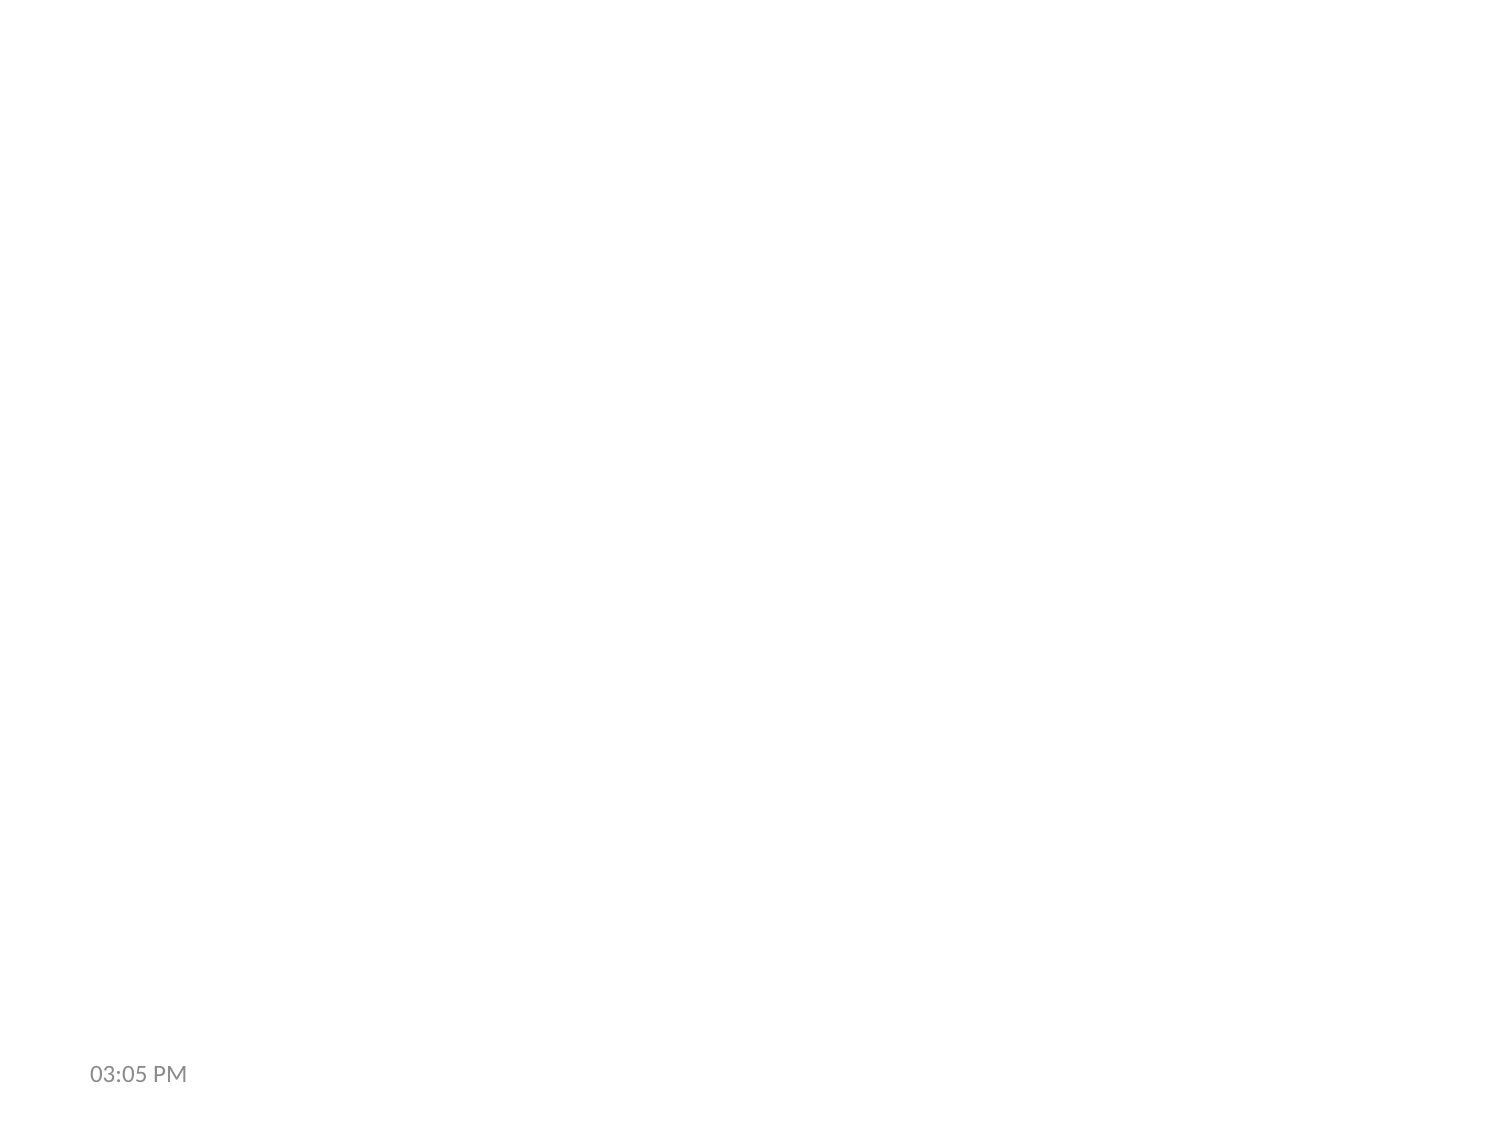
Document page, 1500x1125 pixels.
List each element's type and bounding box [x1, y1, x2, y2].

slide_number [75, 1042, 425, 1103]
